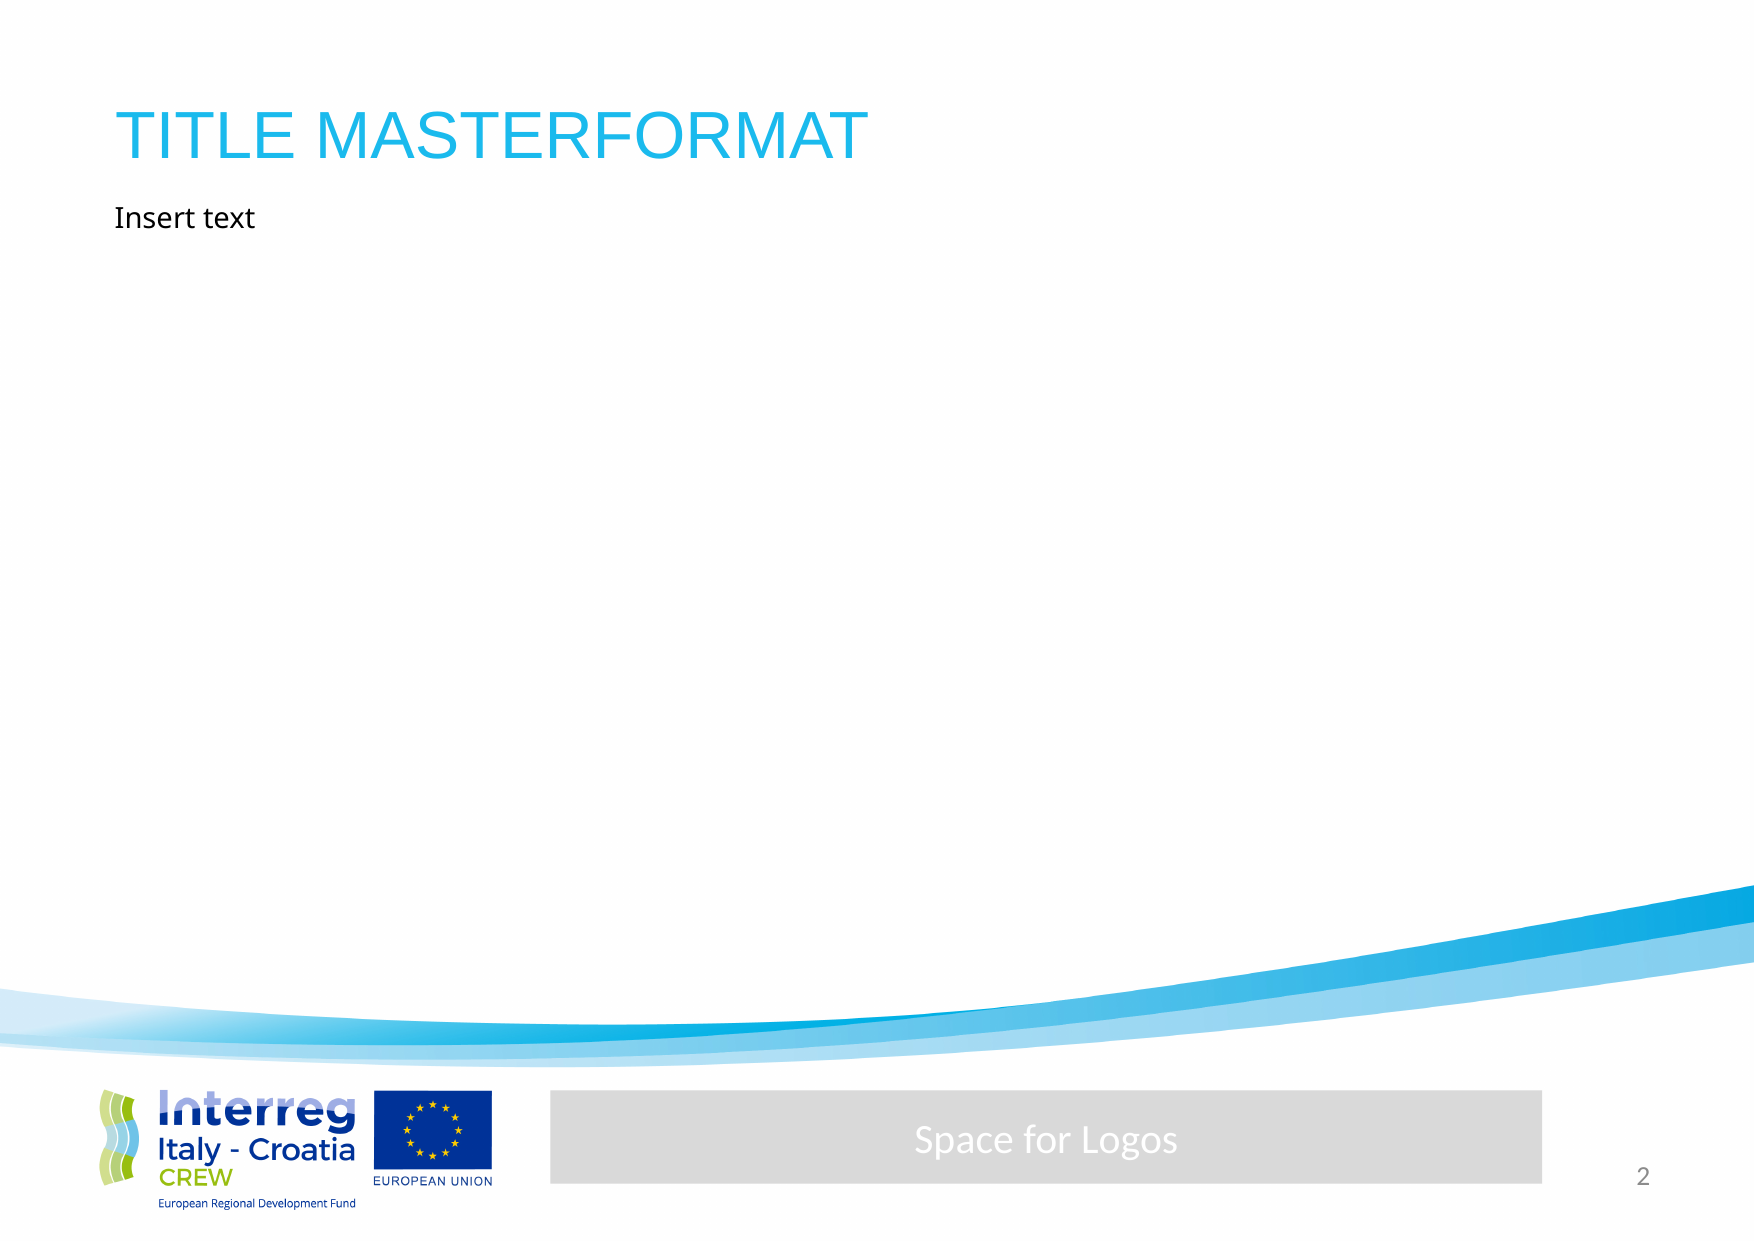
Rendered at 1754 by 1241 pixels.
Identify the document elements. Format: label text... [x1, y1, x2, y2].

text_box Insert text [99, 191, 1658, 851]
text_box TITLE MASTERFORMAT [97, 83, 1656, 181]
picture [0, 0, 1754, 1241]
slide_number 2 [1607, 1141, 1666, 1208]
text_box Space for Logos [549, 1089, 1543, 1185]
